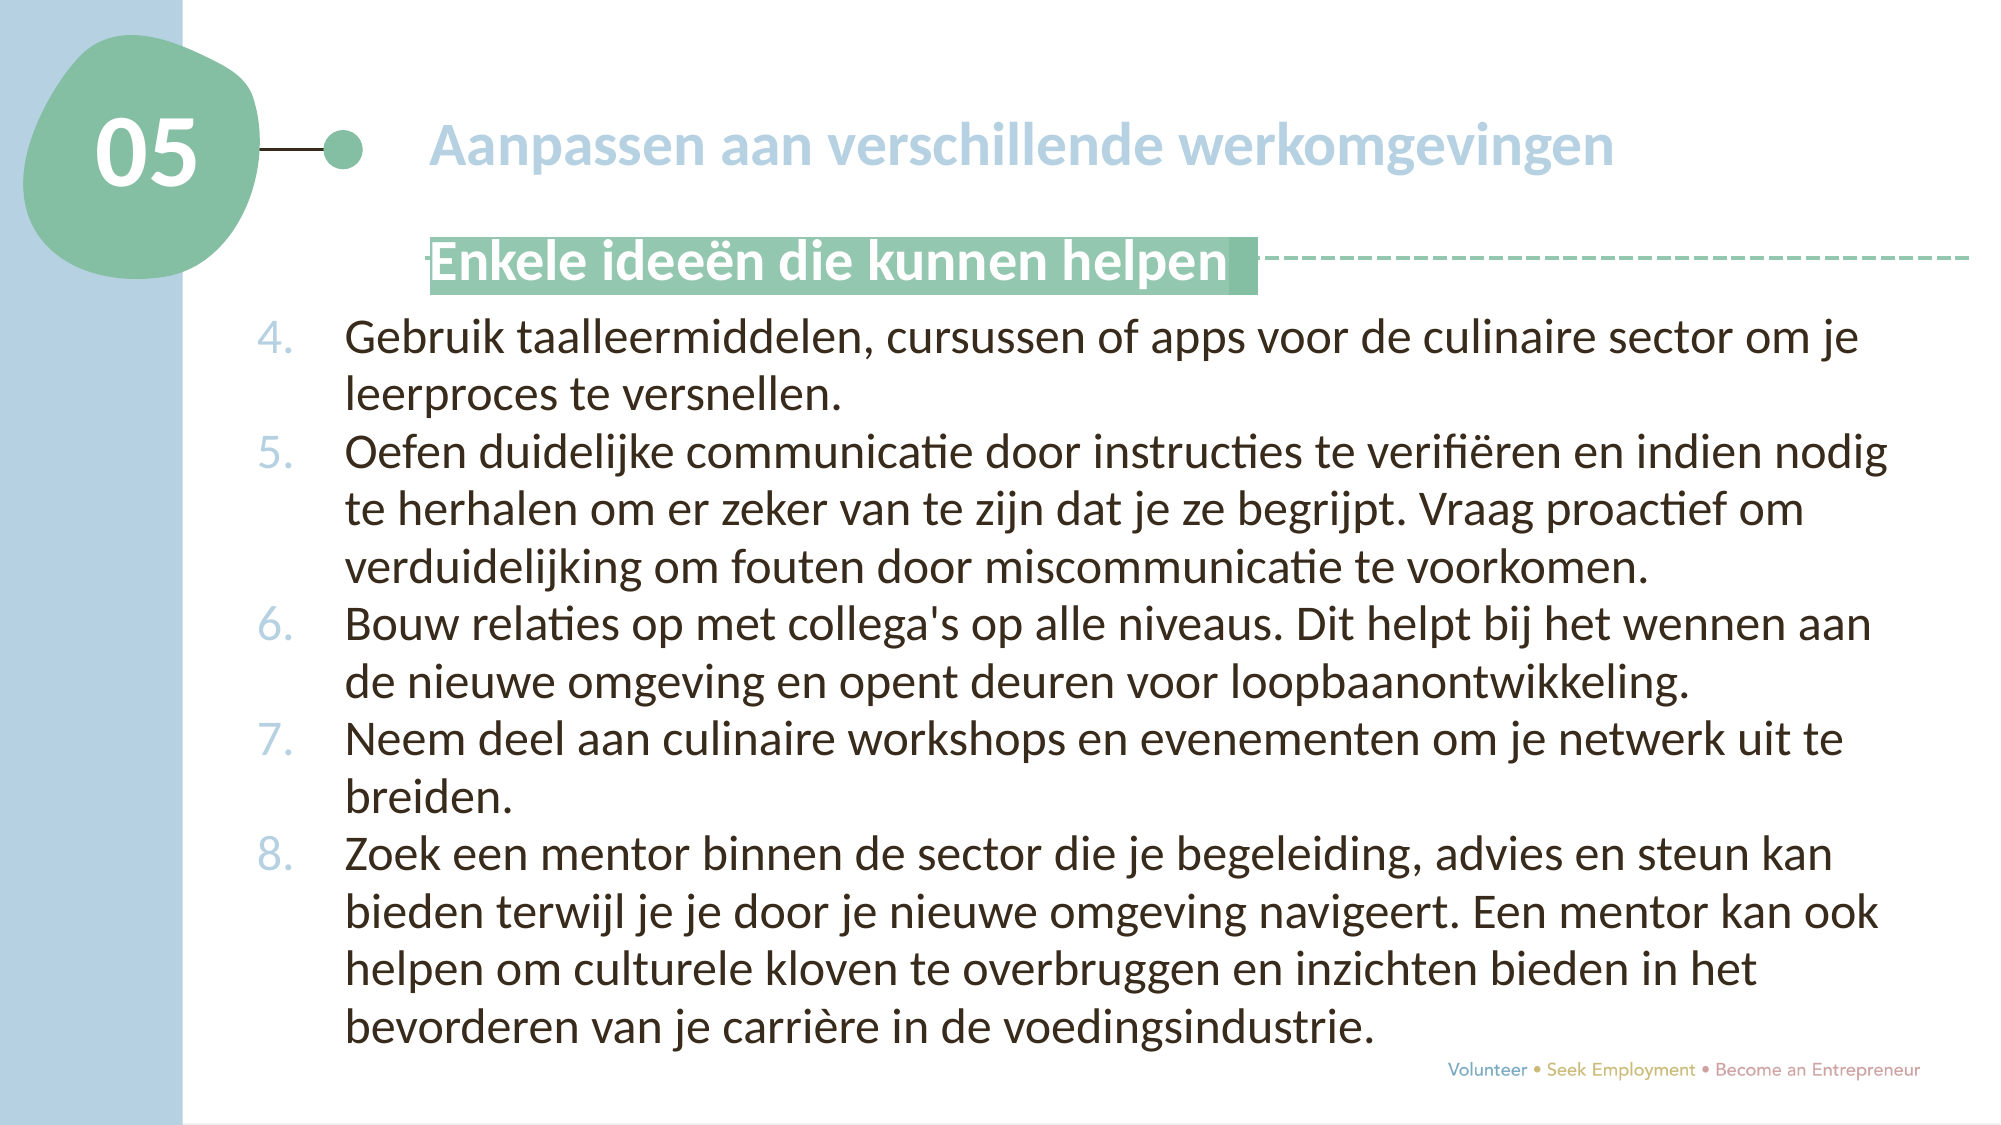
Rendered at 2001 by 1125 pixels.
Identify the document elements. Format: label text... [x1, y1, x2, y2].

text_box [55, 35, 249, 88]
text_box [34, 230, 234, 280]
text_box 05 [21, 88, 275, 230]
picture [1418, 1046, 1971, 1103]
text_box Aanpassen aan verschillende werkomgevingen [414, 108, 1732, 237]
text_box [110, 129, 363, 170]
text_box [0, 0, 184, 1125]
text_box Gebruik taalleermiddelen, cursussen of apps voor de culinaire sector om je leerproces te versnellen. Oefen duidelijke communicatie door instructies te verifiëren en indien nodig te herhalen om er zeker van te zijn dat je ze begrijpt. Vraag proactief om verduidelijking om fouten door miscommunicatie te voorkomen. Bouw relaties op met collega's op alle niveaus. Dit helpt bij het wennen aan de nieuwe omgeving en opent deuren voor loopbaanontwikkeling. Neem deel aan culinaire workshops en evenementen om je netwerk uit te breiden. Zoek een mentor binnen de sector die je begeleiding, advies en steun kan bieden terwijl je je door je nieuwe omgeving navigeert. Een mentor kan ook helpen om culturele kloven te overbruggen en inzichten bieden in het bevorderen van je carrière in de voedingsindustrie. [242, 298, 1933, 503]
text_box Enkele ideeën die kunnen helpen: [414, 215, 1600, 300]
